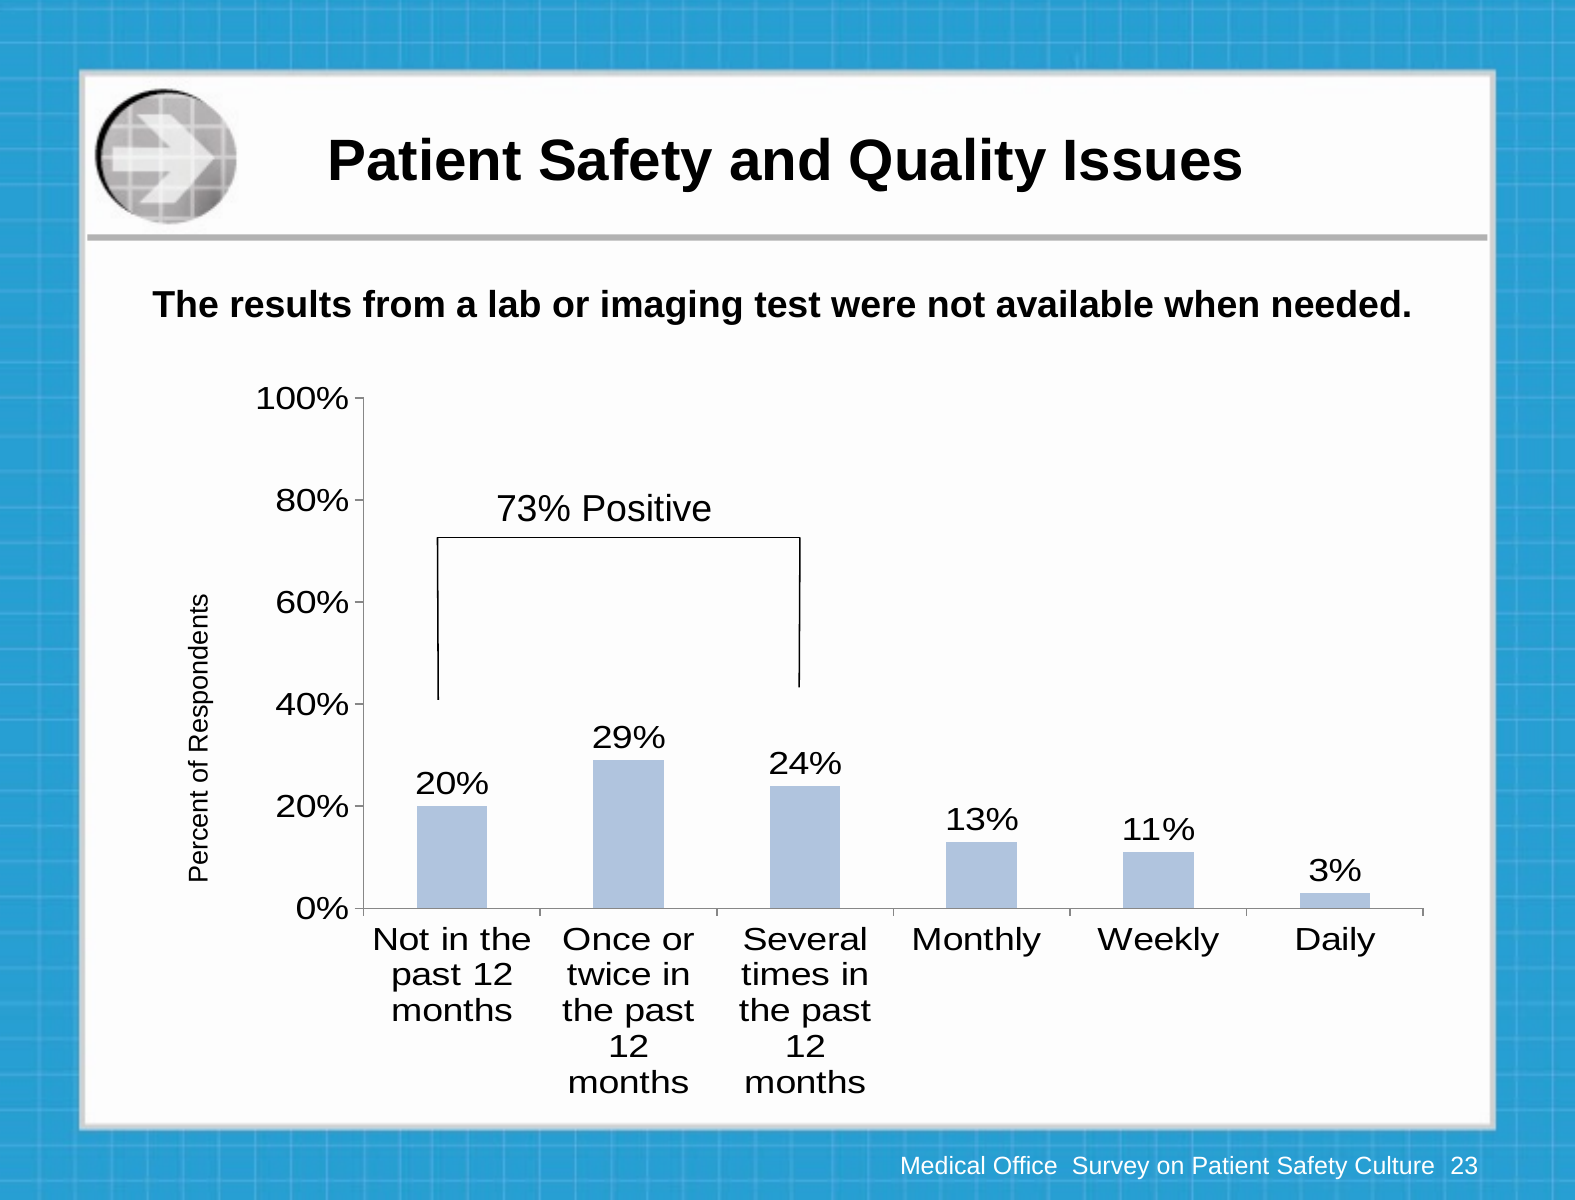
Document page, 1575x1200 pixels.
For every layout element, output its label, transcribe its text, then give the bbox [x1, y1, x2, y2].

chart [229, 378, 1461, 1101]
text_box Percent of Respondents [164, 450, 224, 1028]
text_box Patient Safety and Quality Issues [312, 76, 1388, 238]
picture [0, 0, 1575, 1200]
text_box The results from a lab or imaging test were not available when needed. [137, 272, 1450, 333]
